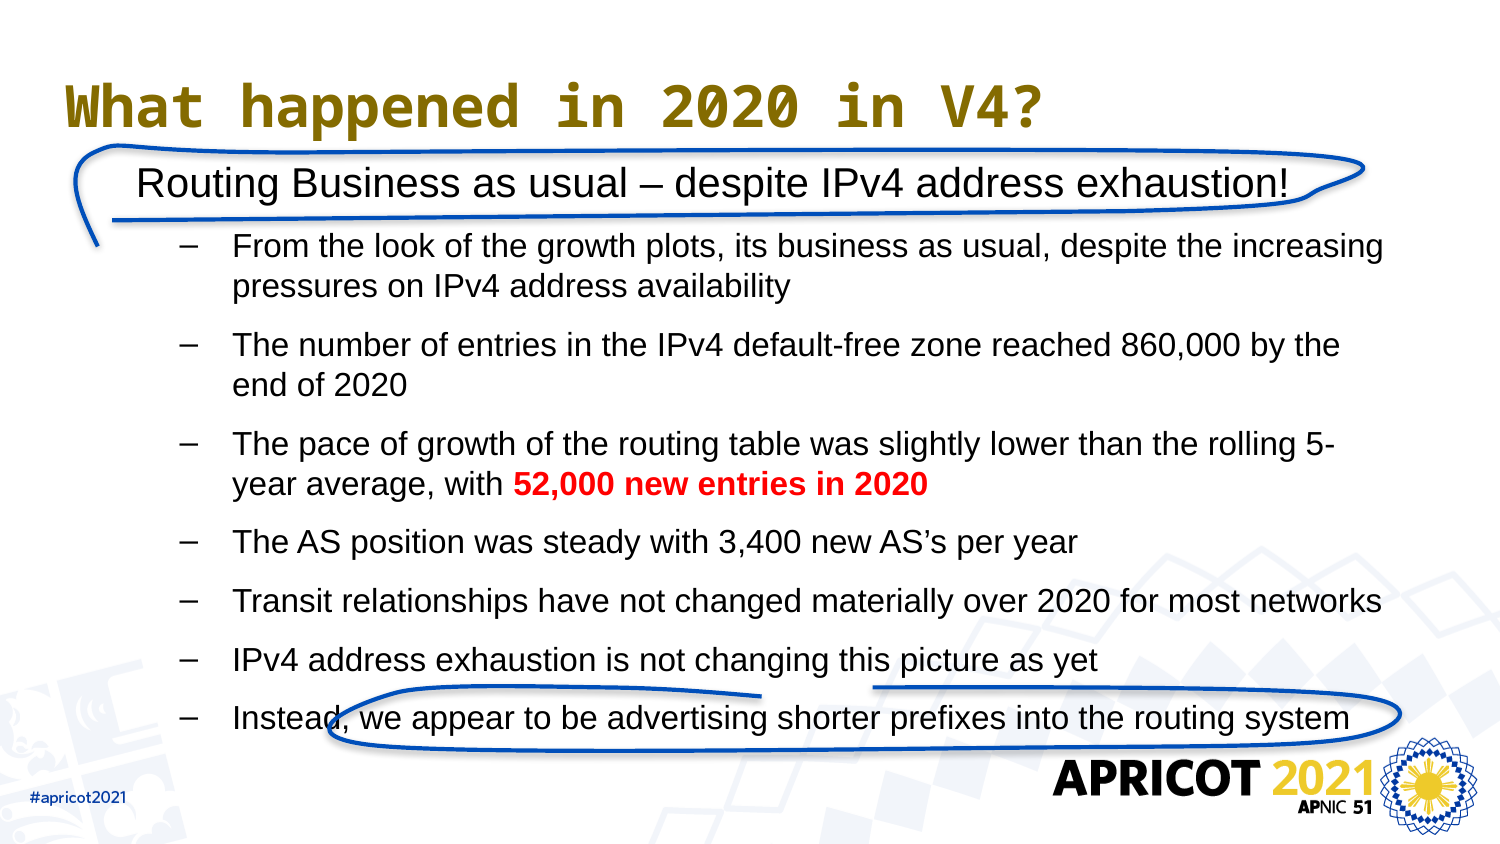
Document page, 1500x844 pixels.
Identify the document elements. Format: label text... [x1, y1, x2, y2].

picture [0, 0, 1500, 844]
text_box [329, 686, 1401, 751]
title What happened in 2020 in V4? [64, 33, 1436, 175]
text_box [75, 145, 1364, 247]
list Routing Business as usual – despite IPv4 address exhaustion! From the look of the growth plots, its business as usual, despite the increasing pressures on IPv4 address availability The number of entries in the IPv4 default-free zone reached 860,000 by the end of 2020 The pace of growth of the routing table was slightly lower than the rolling 5-year average, with 52,000 new entries in 2020 The AS position was steady with 3,400 new AS’s per year Transit relationships have not changed materially over 2020 for most networks IPv4 address exhaustion is not changing this picture as yet Instead, we appear to be advertising shorter prefixes into the routing system [135, 155, 1389, 718]
